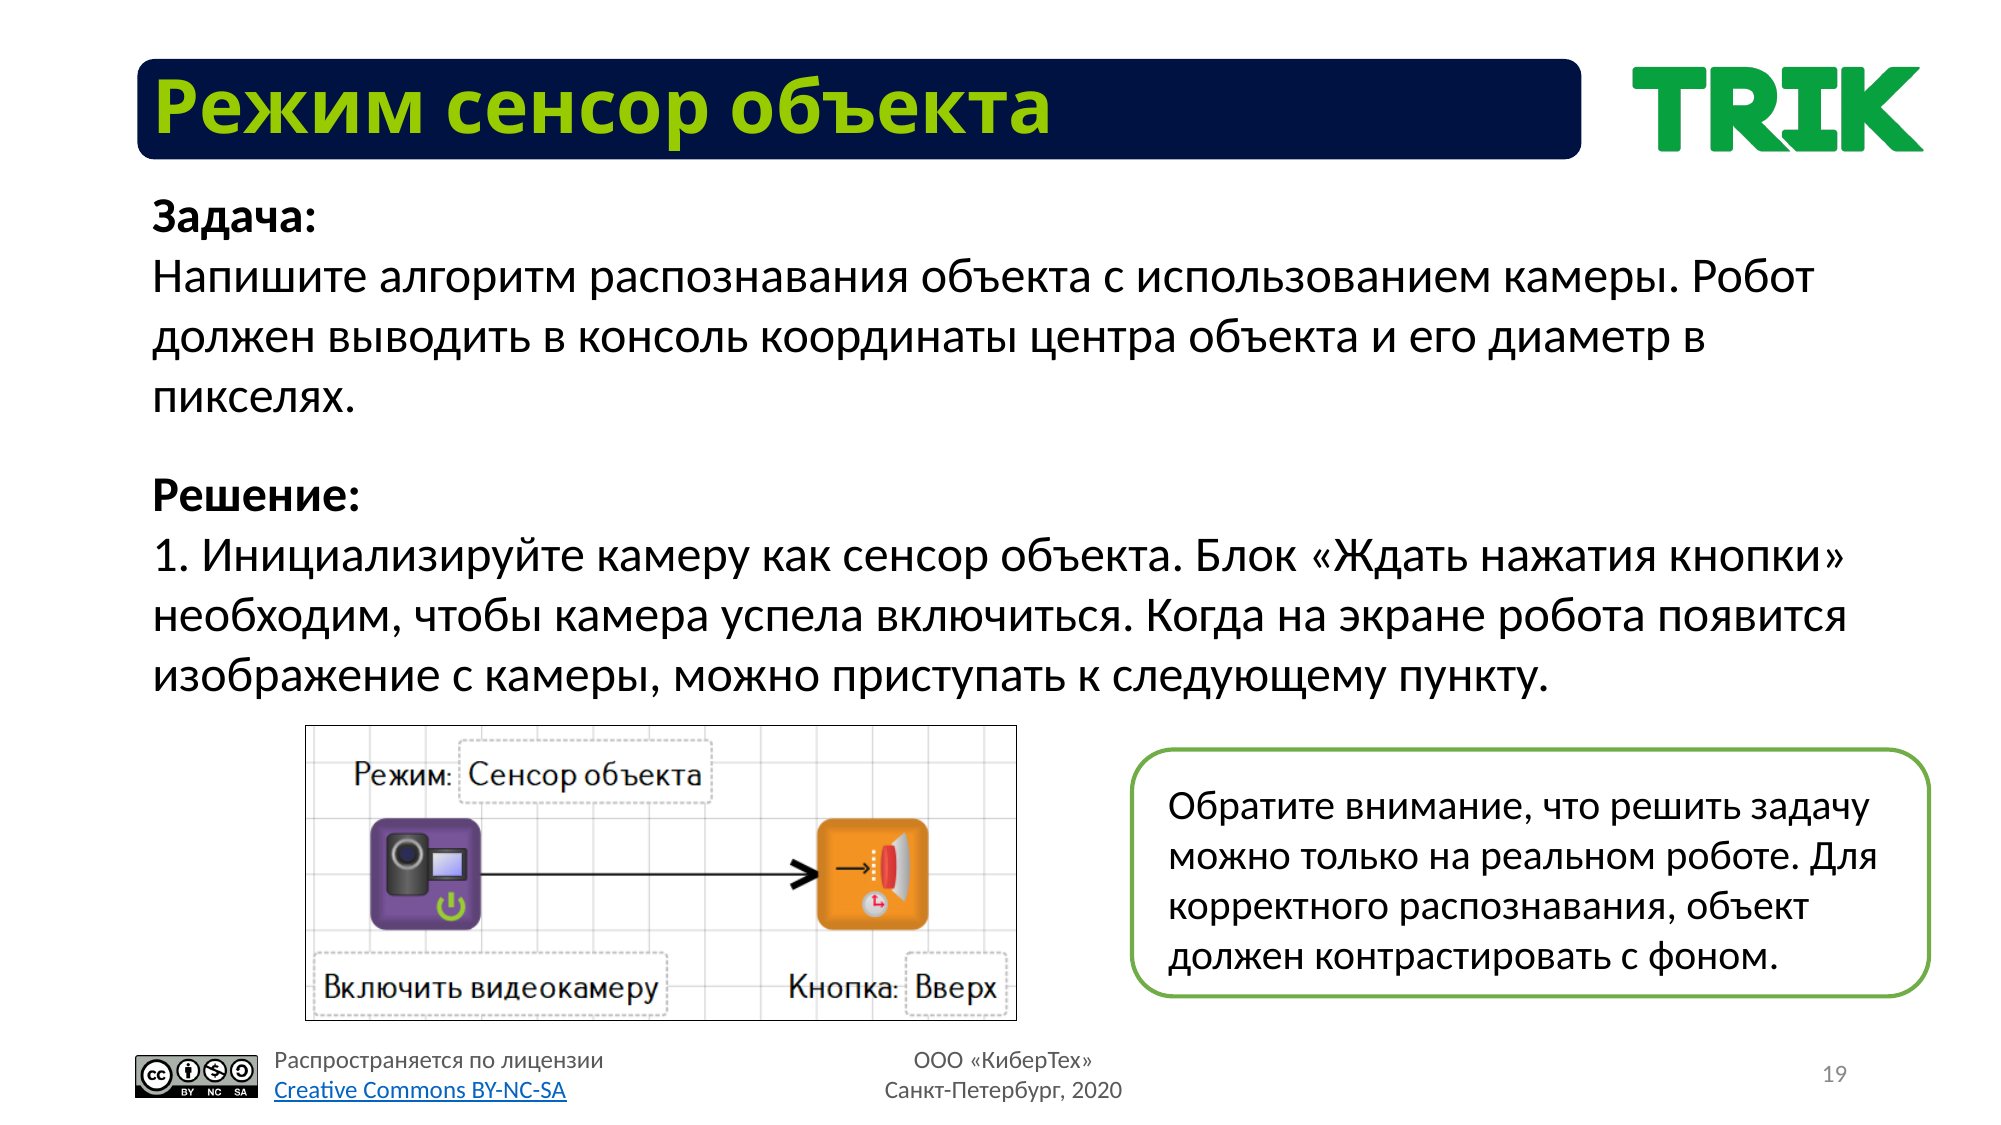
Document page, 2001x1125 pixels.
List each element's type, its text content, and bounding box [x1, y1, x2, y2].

picture [135, 1055, 258, 1098]
text_box Обратите внимание, что решить задачу можно только на реальном роботе. Для корректного распознавания, объект должен контрастировать с фоном. [1153, 770, 1951, 986]
text_box [1129, 747, 1926, 999]
picture [305, 725, 1018, 1021]
slide_number 19 [1412, 1042, 1863, 1103]
picture [1631, 64, 1924, 154]
text_box Задача: Напишите алгоритм распознавания объекта с использованием камеры. Робот должен выводить в консоль координаты центра объекта и его диаметр в пикселях. [137, 175, 1863, 453]
text_box Решение: 1. Инициализируйте камеру как сенсор объекта. Блок «Ждать нажатия кнопки» необходим, чтобы камера успела включиться. Когда на экране робота появится изображение с камеры, можно приступать к следующему пункту. [137, 453, 1897, 709]
title Режим сенсор объекта [137, 61, 1582, 163]
